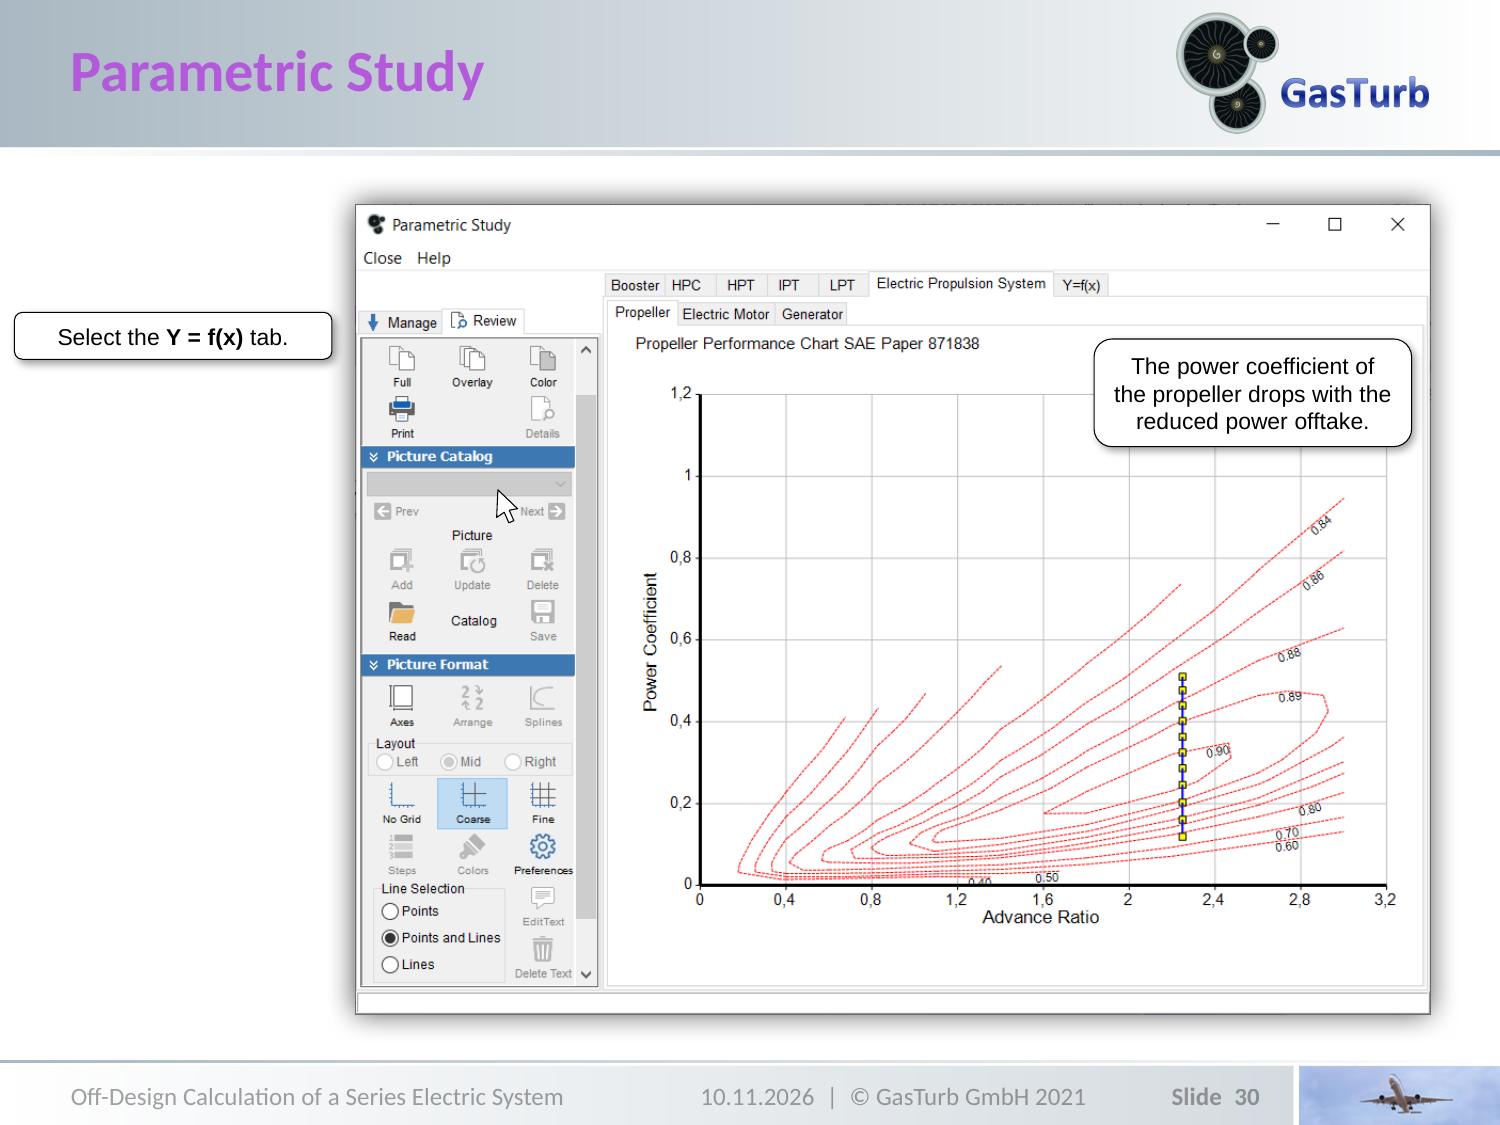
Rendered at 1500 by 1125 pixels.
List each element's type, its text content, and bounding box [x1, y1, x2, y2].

picture [0, 1060, 1500, 1125]
slide_number 30 [1234, 1065, 1294, 1125]
text_box Select the Y = f(x) tab. [14, 312, 332, 360]
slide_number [665, 1065, 827, 1125]
footer Off-Design Calculation of a Series Electric System [0, 1065, 665, 1125]
title Parametric Study [70, 0, 1164, 148]
picture [0, 0, 1500, 156]
picture [355, 204, 1431, 1016]
